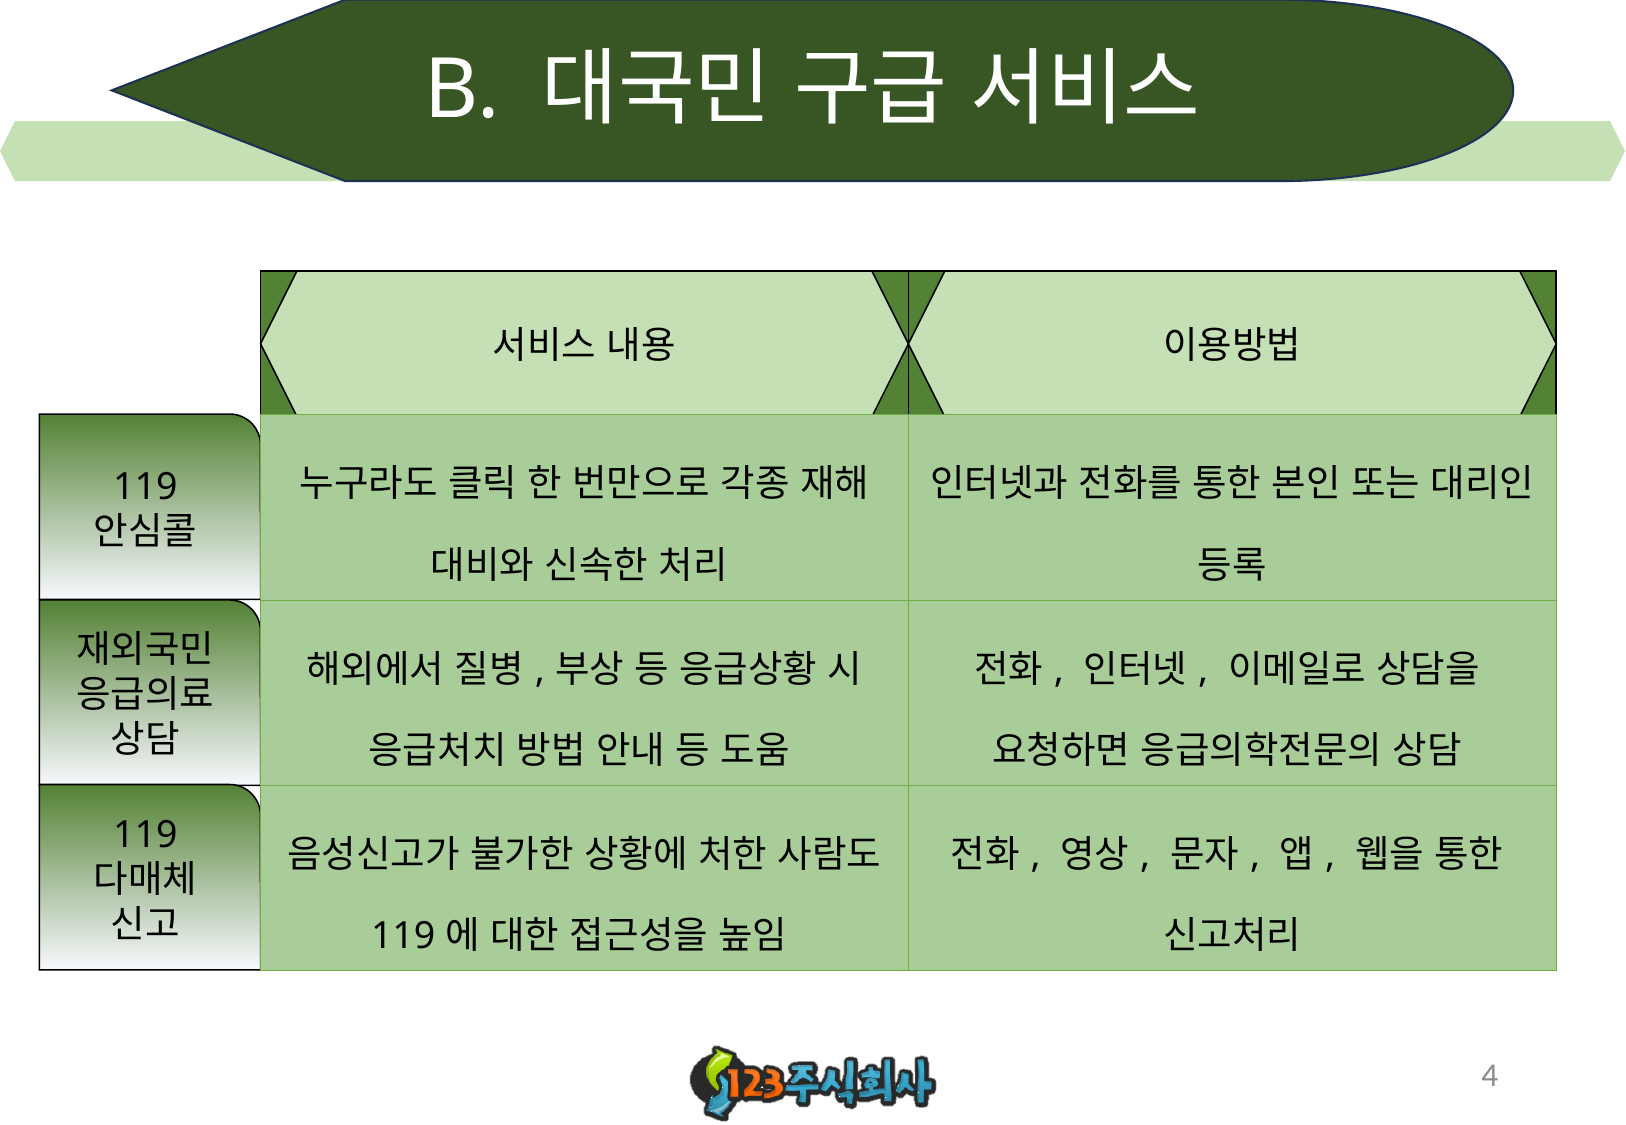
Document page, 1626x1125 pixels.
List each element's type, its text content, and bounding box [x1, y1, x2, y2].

text_box [260, 270, 295, 340]
text_box [874, 270, 907, 336]
table_header 누구라도 클릭 한 번만으로 각종 재해 대비와 신속한 처리 [261, 415, 908, 600]
table_header 인터넷과 전화를 통한 본인 또는 대리인 등록 [909, 415, 1556, 600]
table_cell 전화, 영상, 문자, 앱, 웹을 통한 신고처리 [909, 786, 1556, 970]
text_box 재외국민 응급의료 상담 [38, 598, 260, 787]
text_box 빵ㄹ [1521, 270, 1557, 341]
text_box 빵ㄹ [907, 346, 941, 414]
text_box 빵ㄹ [1523, 347, 1557, 414]
text_box [875, 351, 907, 414]
table_cell 전화, 인터넷, 이메일로 상담을 요청하면 응급의학전문의 상담 [909, 601, 1556, 785]
text_box 서비스 내용 [259, 270, 907, 414]
text_box 이용방법 [907, 270, 1558, 414]
title B. 대국민 구급 서비스 [0, 0, 1625, 182]
text_box 빵ㄹ [907, 270, 943, 342]
table_cell 해외에서 질병,부상 등 응급상황 시 응급처치 방법 안내 등 도움 [261, 601, 908, 785]
slide_number 4 [1147, 1042, 1514, 1103]
text_box 119 안심콜 [38, 413, 260, 601]
picture [678, 1032, 947, 1125]
text_box 119 다매체 신고 [38, 783, 260, 971]
text_box [260, 348, 293, 414]
table_cell 음성신고가 불가한 상황에 처한 사람도 119에 대한 접근성을 높임 [261, 786, 908, 970]
